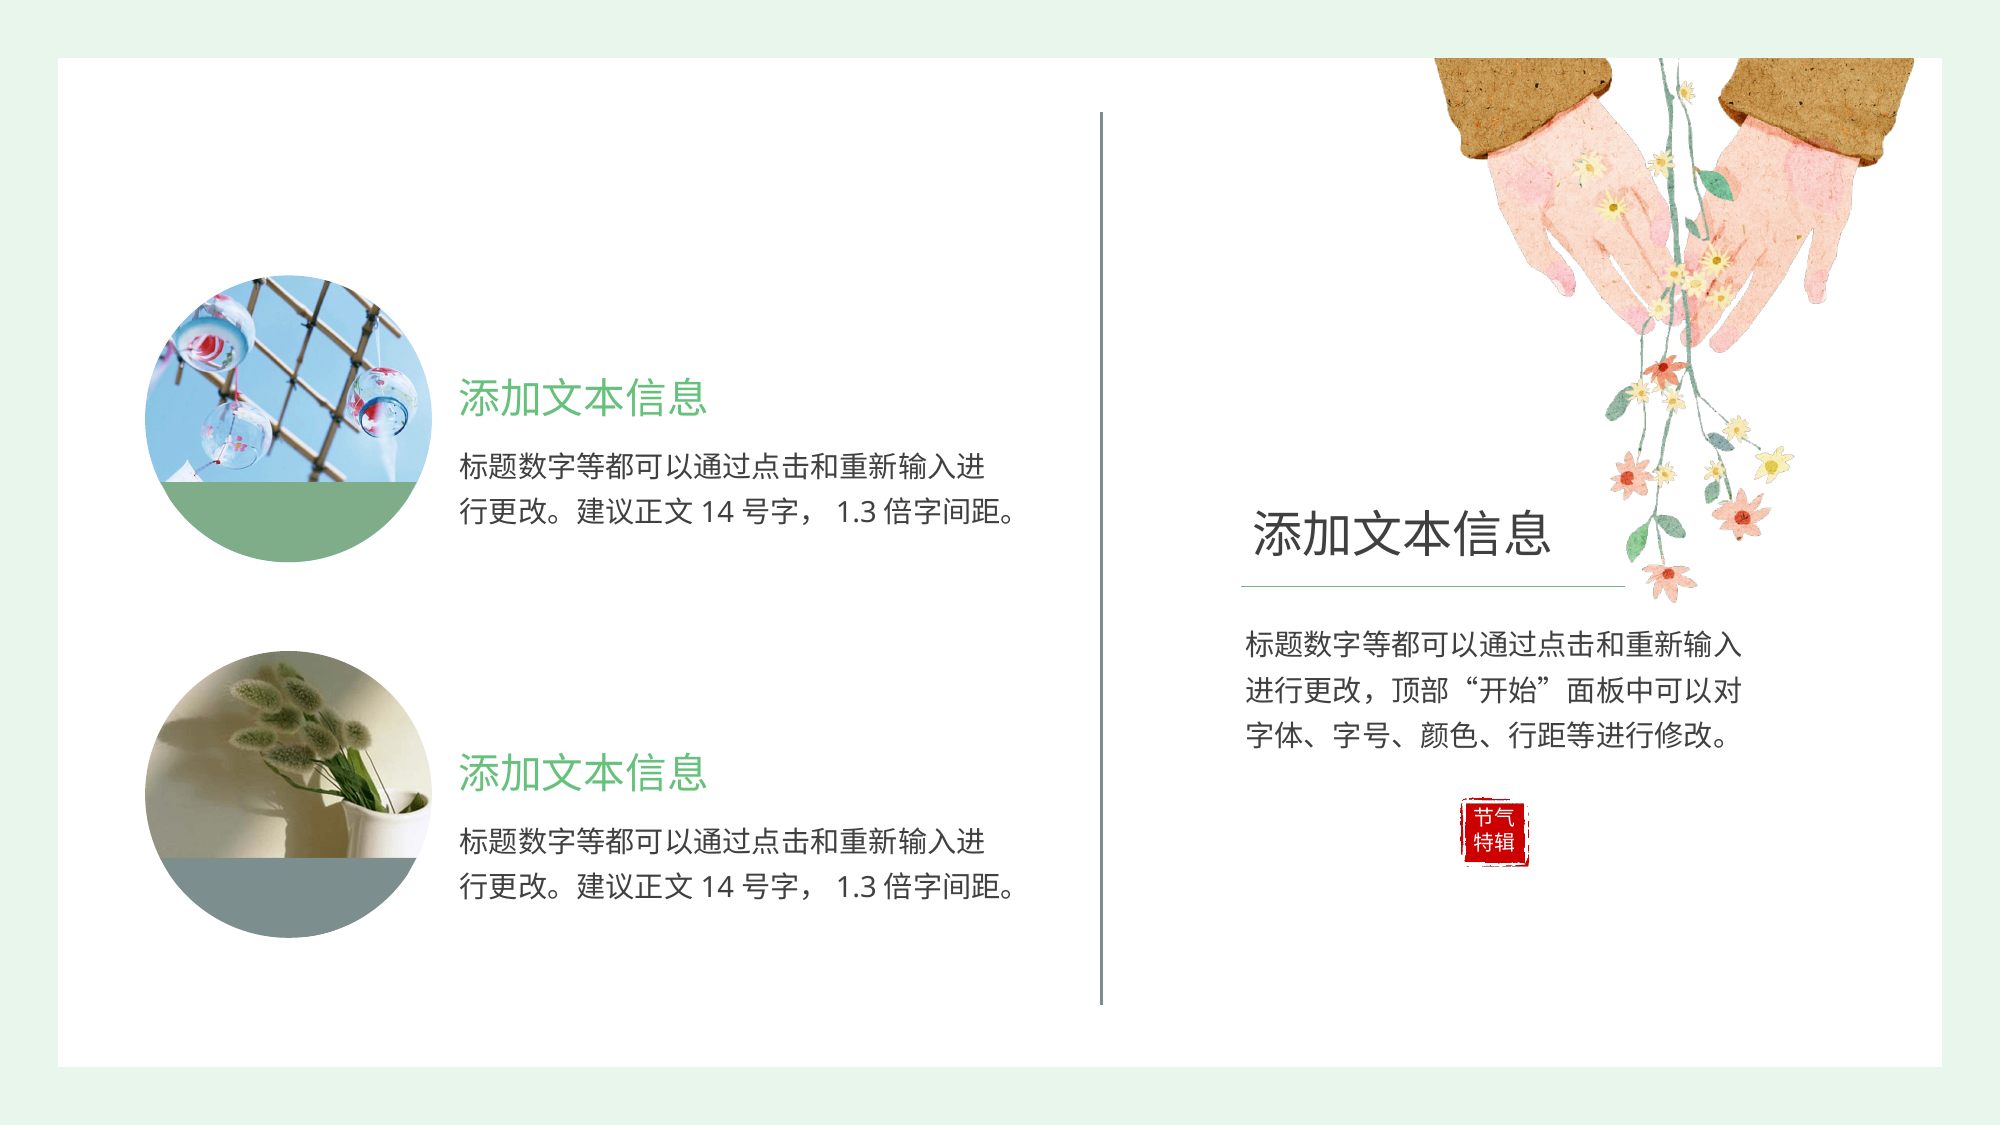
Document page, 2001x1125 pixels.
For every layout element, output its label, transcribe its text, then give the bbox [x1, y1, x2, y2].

text_box 添加文本信息 [443, 739, 1020, 805]
text_box 添加文本信息 [443, 364, 1020, 429]
text_box [57, 57, 1943, 1068]
picture [1433, 57, 1914, 737]
text_box 标题数字等都可以通过点击和重新输入进行更改。建议正文14号字，1.3倍字间距。 [444, 805, 1020, 912]
text_box 添加文本信息 [1238, 495, 1433, 570]
text_box 标题数字等都可以通过点击和重新输入进行更改。建议正文14号字，1.3倍字间距。 [444, 429, 1020, 536]
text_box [1459, 797, 1548, 867]
text_box [158, 856, 419, 939]
text_box [144, 649, 433, 857]
text_box [144, 274, 433, 481]
text_box 标题数字等都可以通过点击和重新输入进行更改，顶部“开始”面板中可以对字体、字号、颜色、行距等进行修改。 [1230, 608, 1785, 760]
text_box [158, 481, 419, 564]
